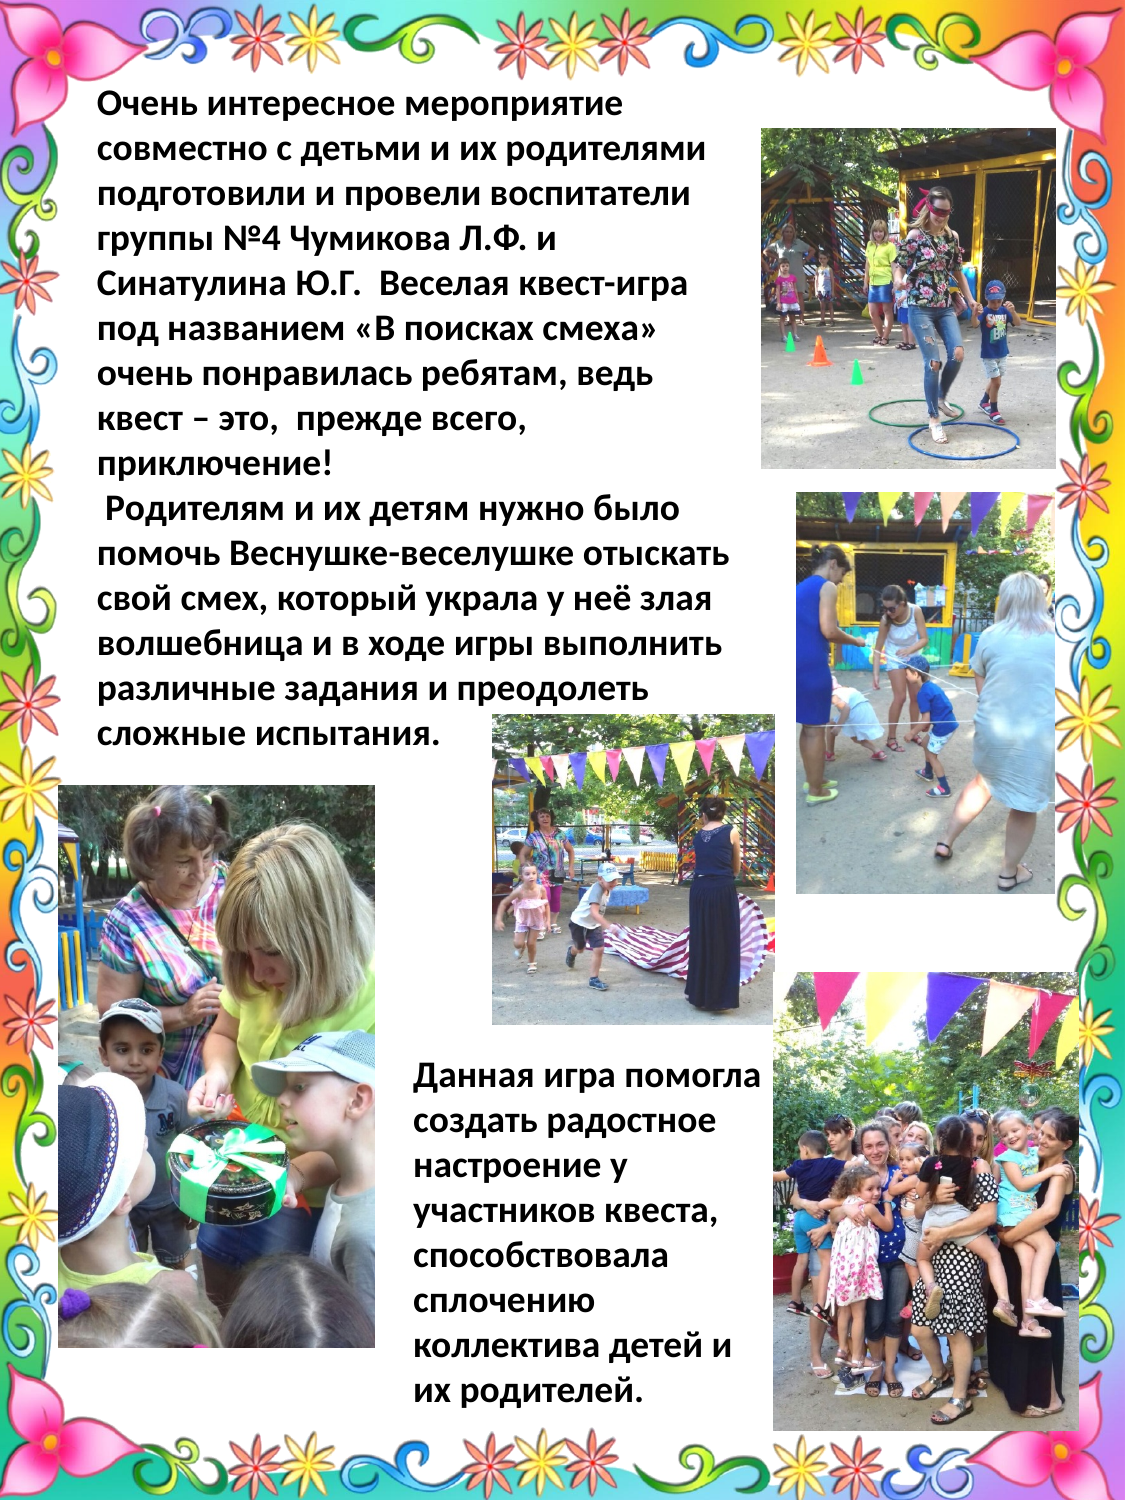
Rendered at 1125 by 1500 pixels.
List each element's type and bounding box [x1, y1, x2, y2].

text_box [0, 0, 1125, 1500]
